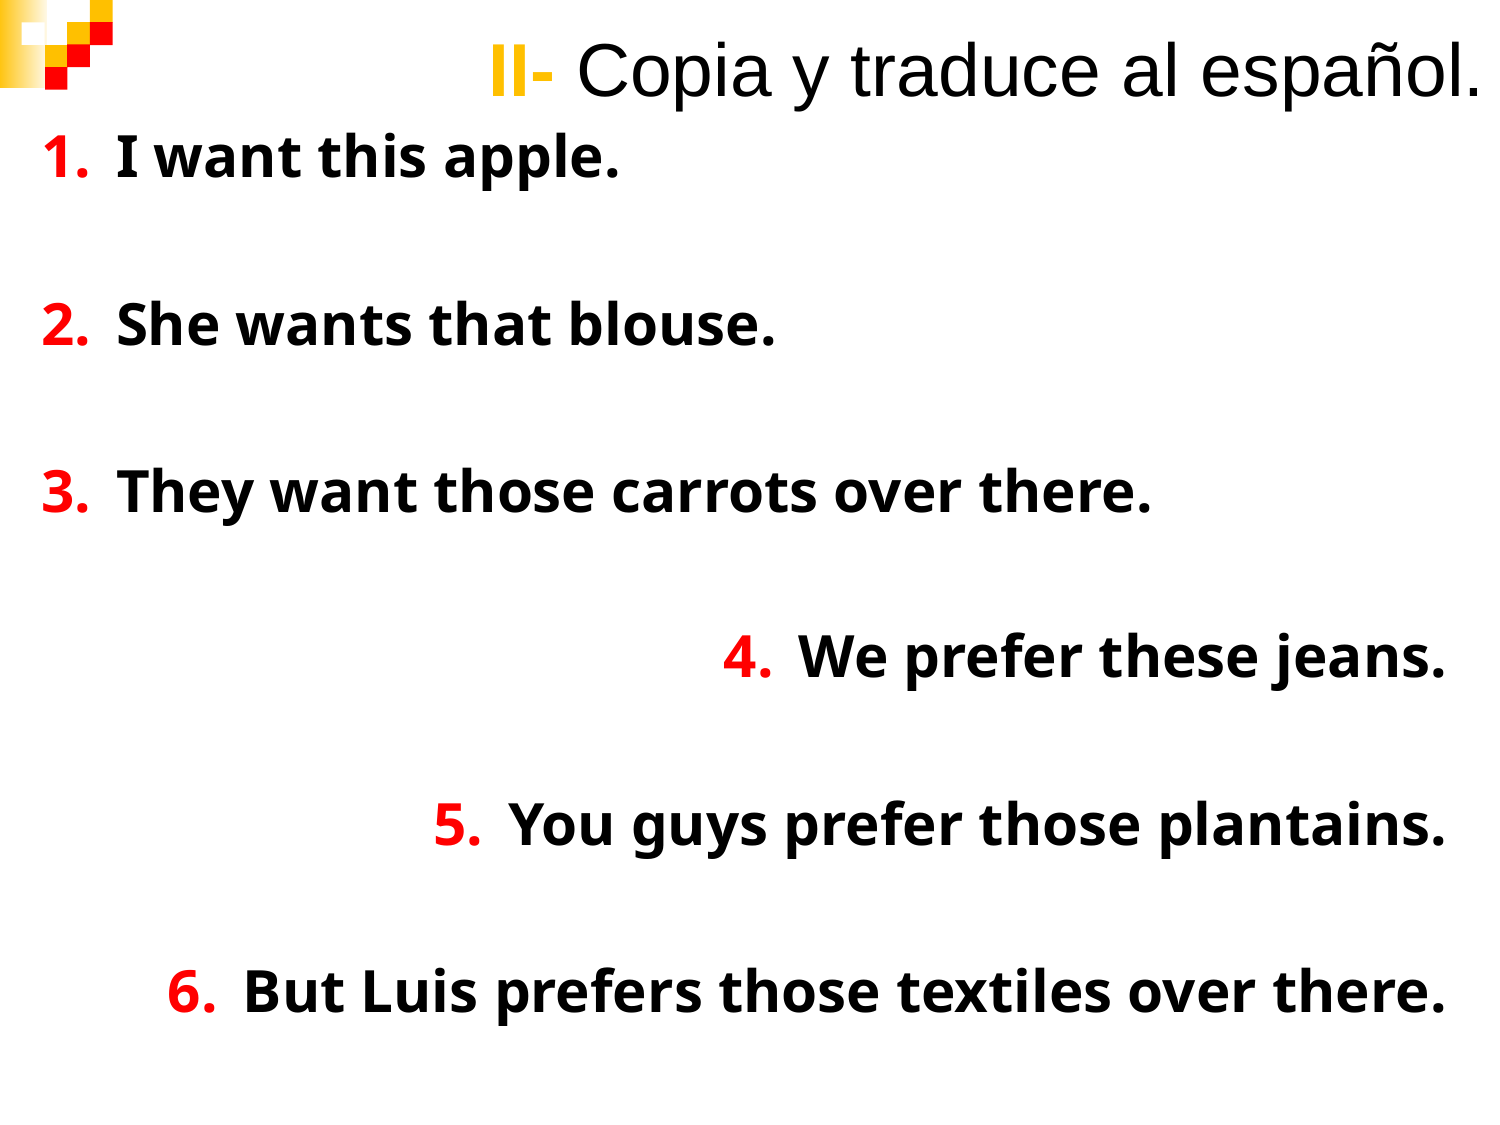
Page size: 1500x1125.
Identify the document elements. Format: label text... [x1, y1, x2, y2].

text_box I want this apple. She wants that blouse. They want those carrots over there. [26, 124, 1168, 532]
text_box II- Copia y traduce al español. [162, 14, 1500, 120]
text_box We prefer these jeans. You guys prefer those plantains. But Luis prefers those textiles over there. [152, 624, 1462, 1032]
